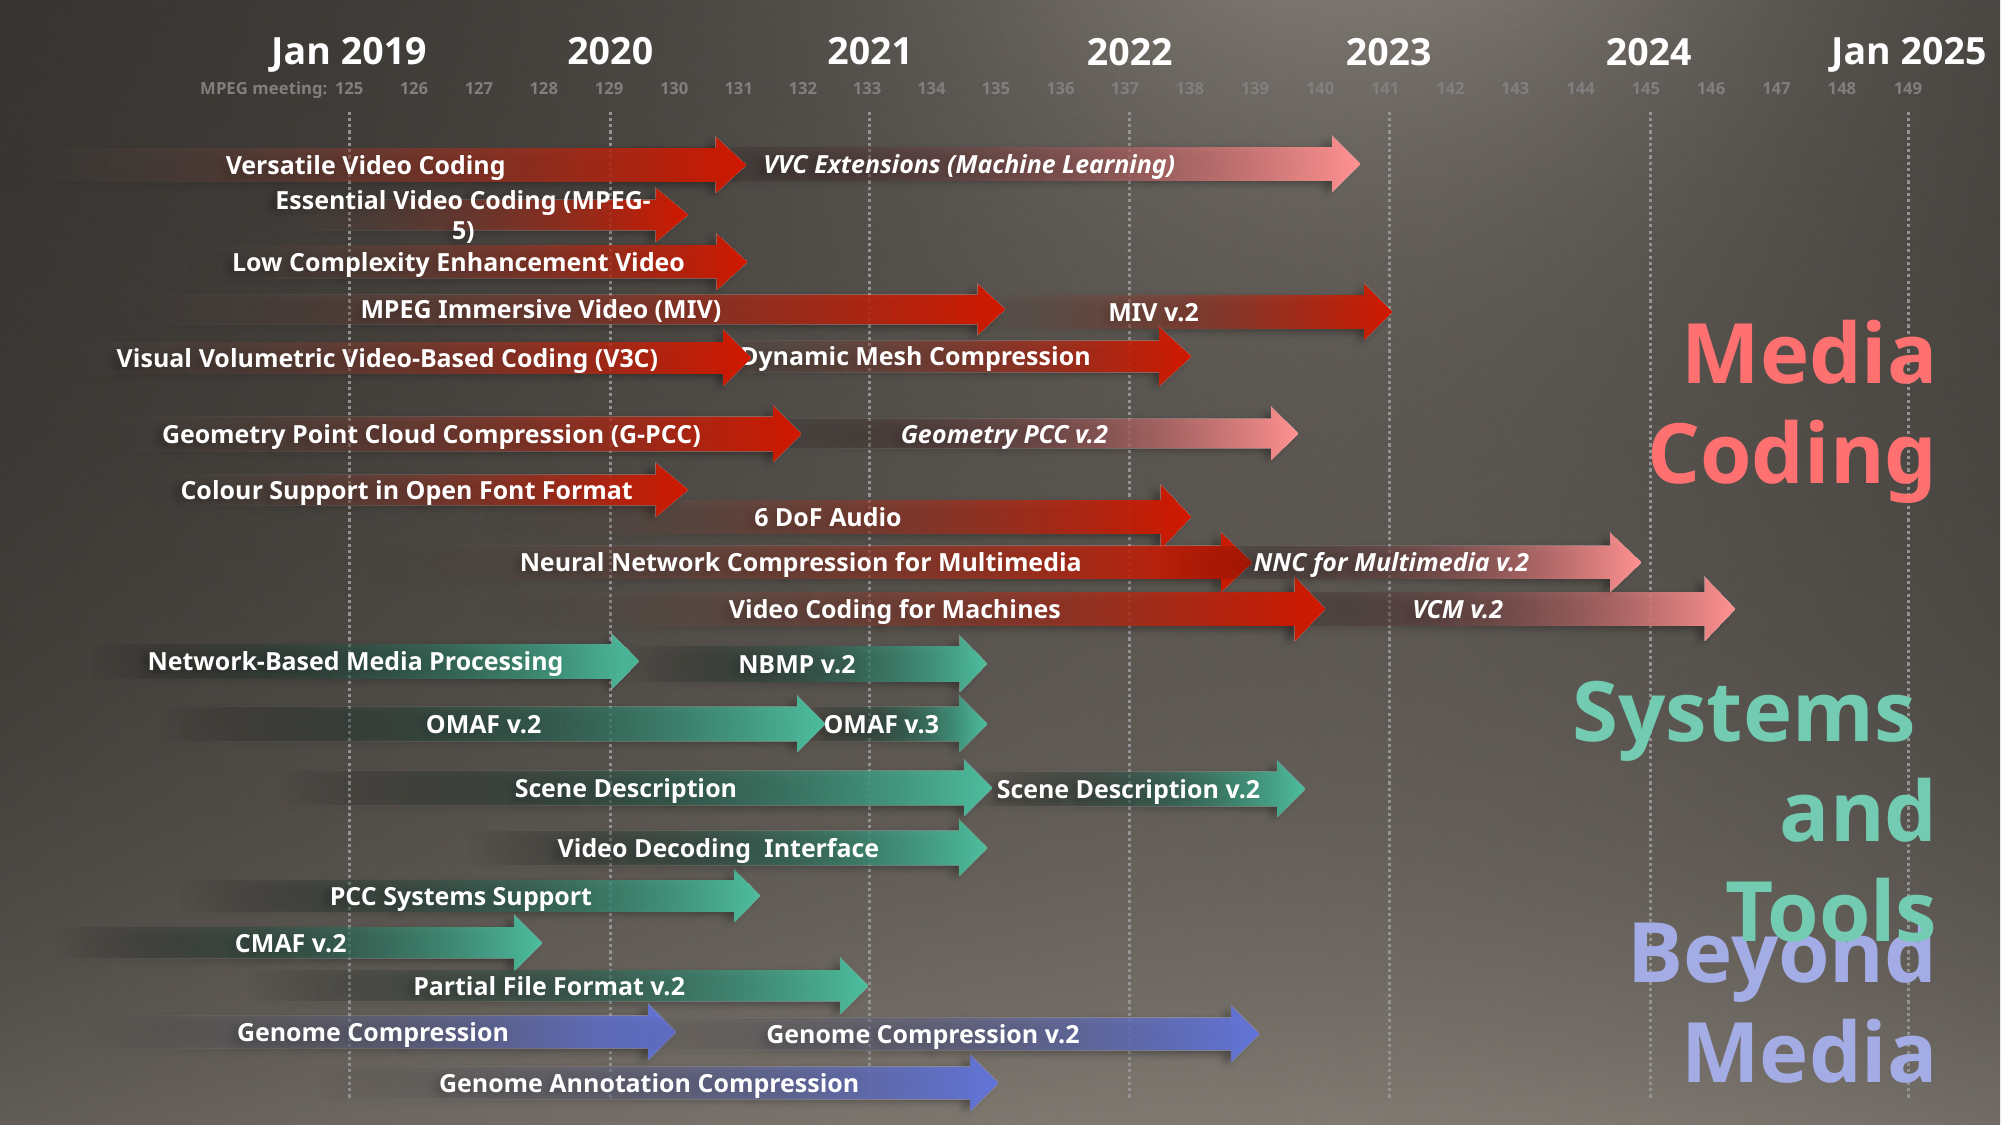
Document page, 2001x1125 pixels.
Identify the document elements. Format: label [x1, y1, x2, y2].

picture [0, 0, 2001, 1125]
text_box [4, 135, 1951, 1111]
text_box [193, 20, 1990, 1101]
